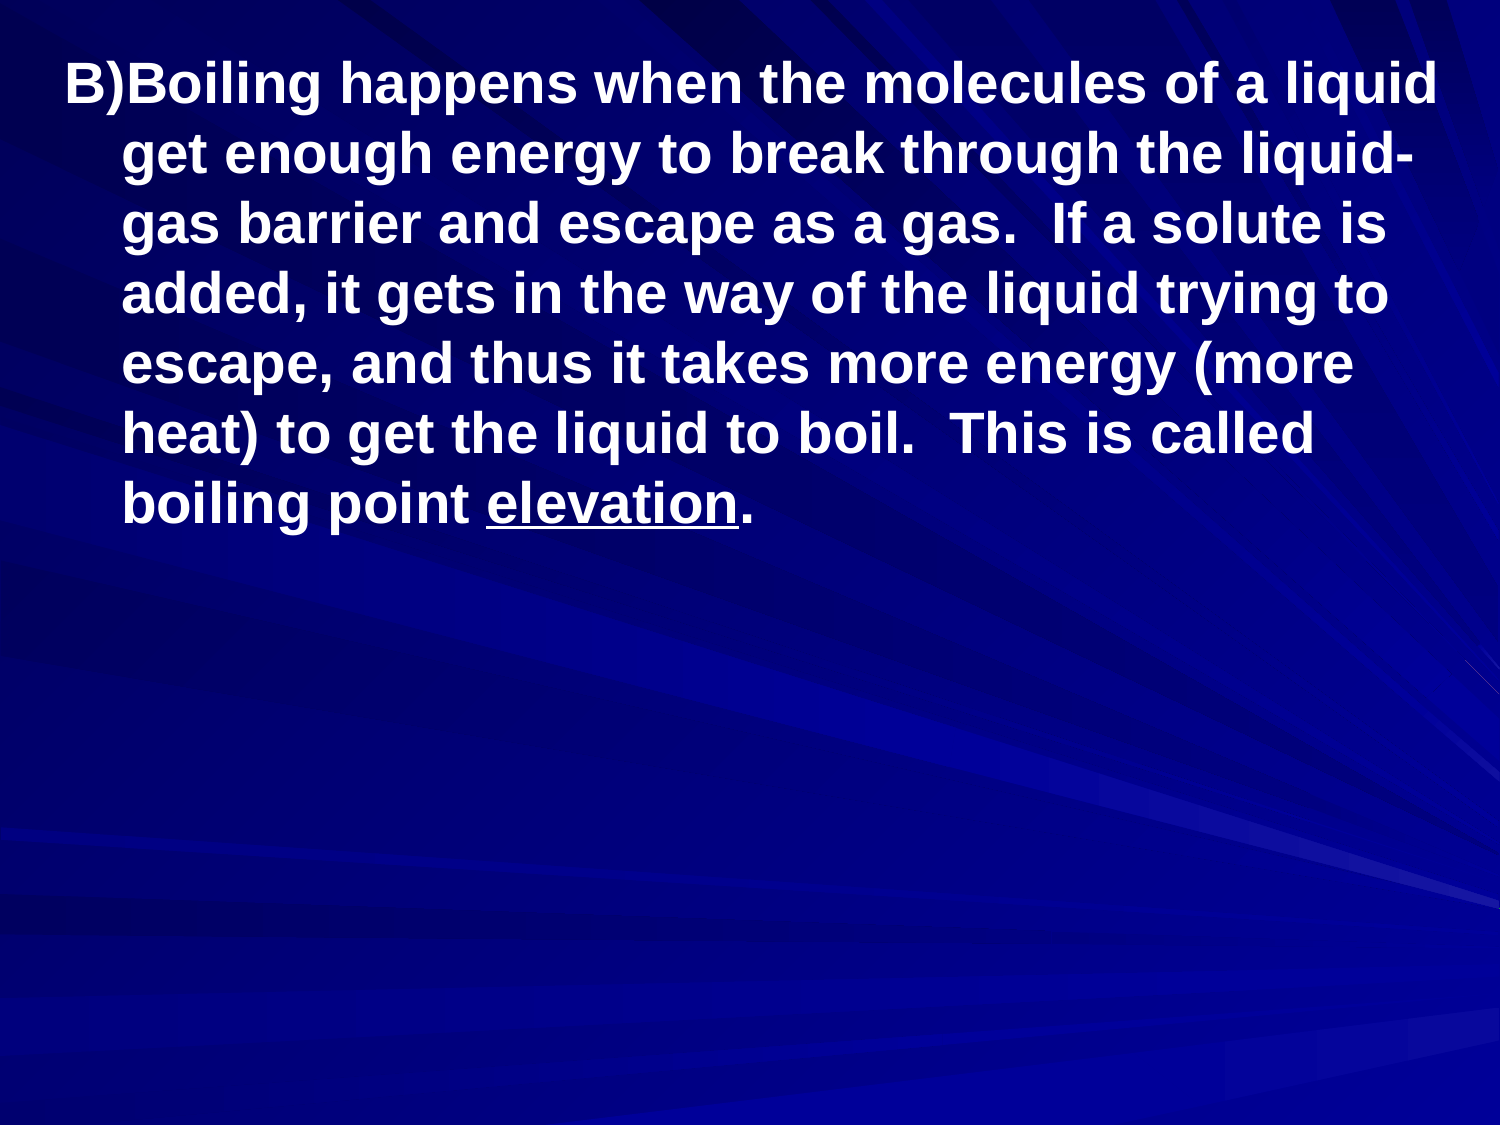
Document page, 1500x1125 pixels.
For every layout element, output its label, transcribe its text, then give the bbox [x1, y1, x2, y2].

text_box Boiling happens when the molecules of a liquid get enough energy to break through the liquid-gas barrier and escape as a gas. If a solute is added, it gets in the way of the liquid trying to escape, and thus it takes more energy (more heat) to get the liquid to boil. This is called boiling point elevation. [49, 37, 1463, 543]
